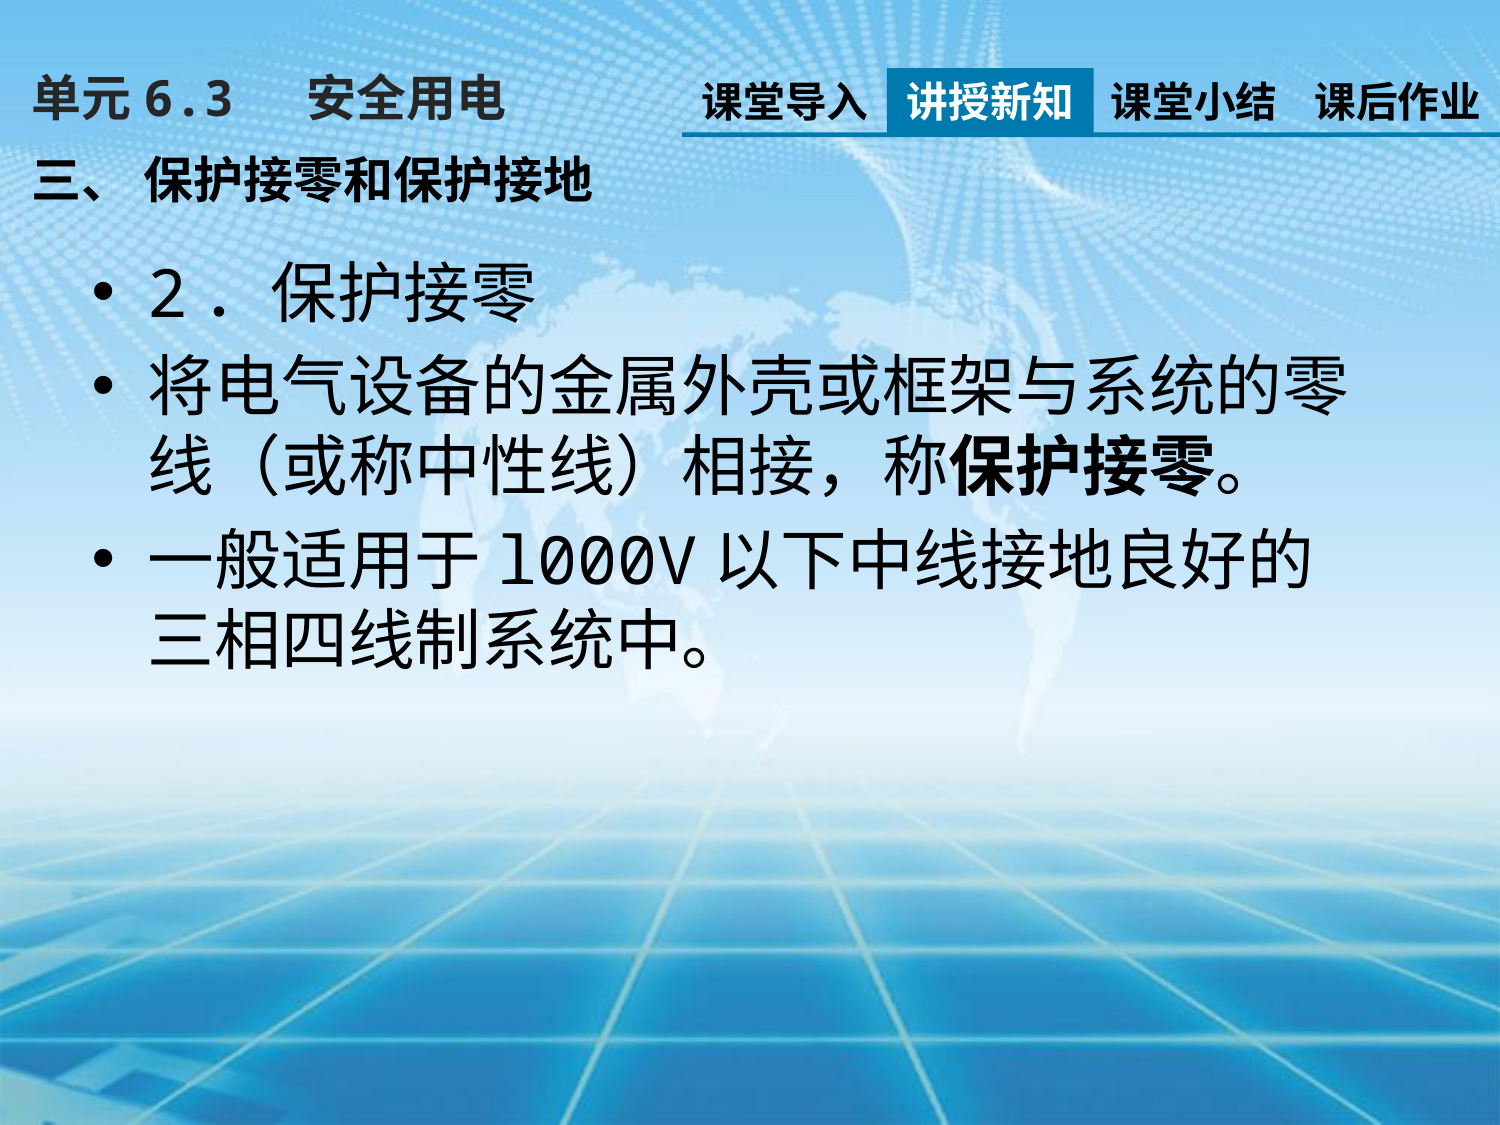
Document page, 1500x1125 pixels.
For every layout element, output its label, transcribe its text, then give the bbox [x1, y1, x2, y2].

text_box 2．保护接零 将电气设备的金属外壳或框架与系统的零线（或称中性线）相接，称保护接零。 一般适用于l000V以下中线接地良好的三相四线制系统中。 [76, 243, 1391, 988]
picture [0, 0, 1500, 1125]
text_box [16, 59, 1500, 135]
text_box 三、 保护接零和保护接地 [17, 140, 767, 216]
